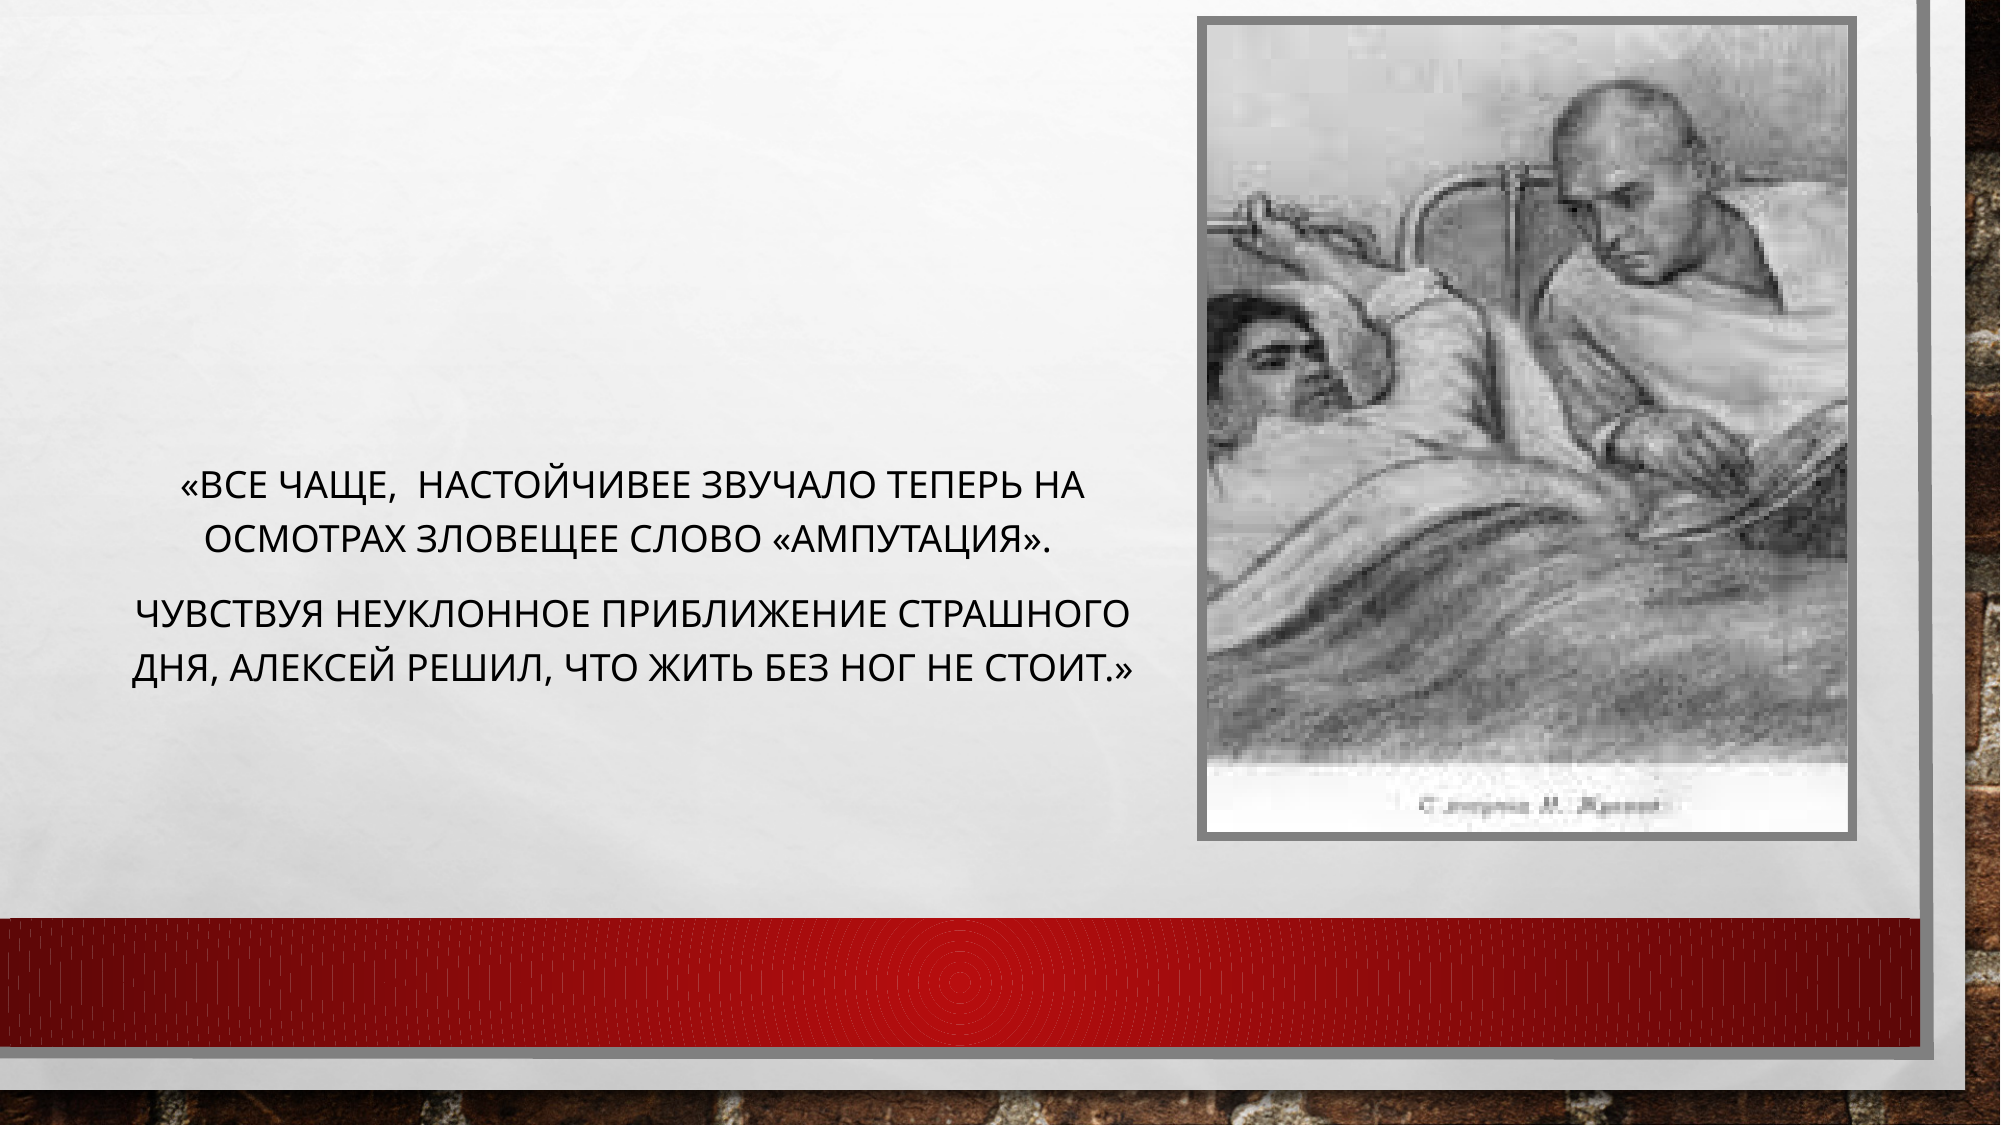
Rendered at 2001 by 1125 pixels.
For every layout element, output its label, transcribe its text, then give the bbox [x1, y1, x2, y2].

picture [0, 0, 2000, 1125]
list «Все чаще, настойчивее звучало теперь на осмотрах зловещее слово «ампутация». Чувствуя неуклонное приближение страшного дня, Алексей решил, что жить без ног не стоит.» [112, 444, 1154, 832]
picture [1206, 25, 1848, 833]
